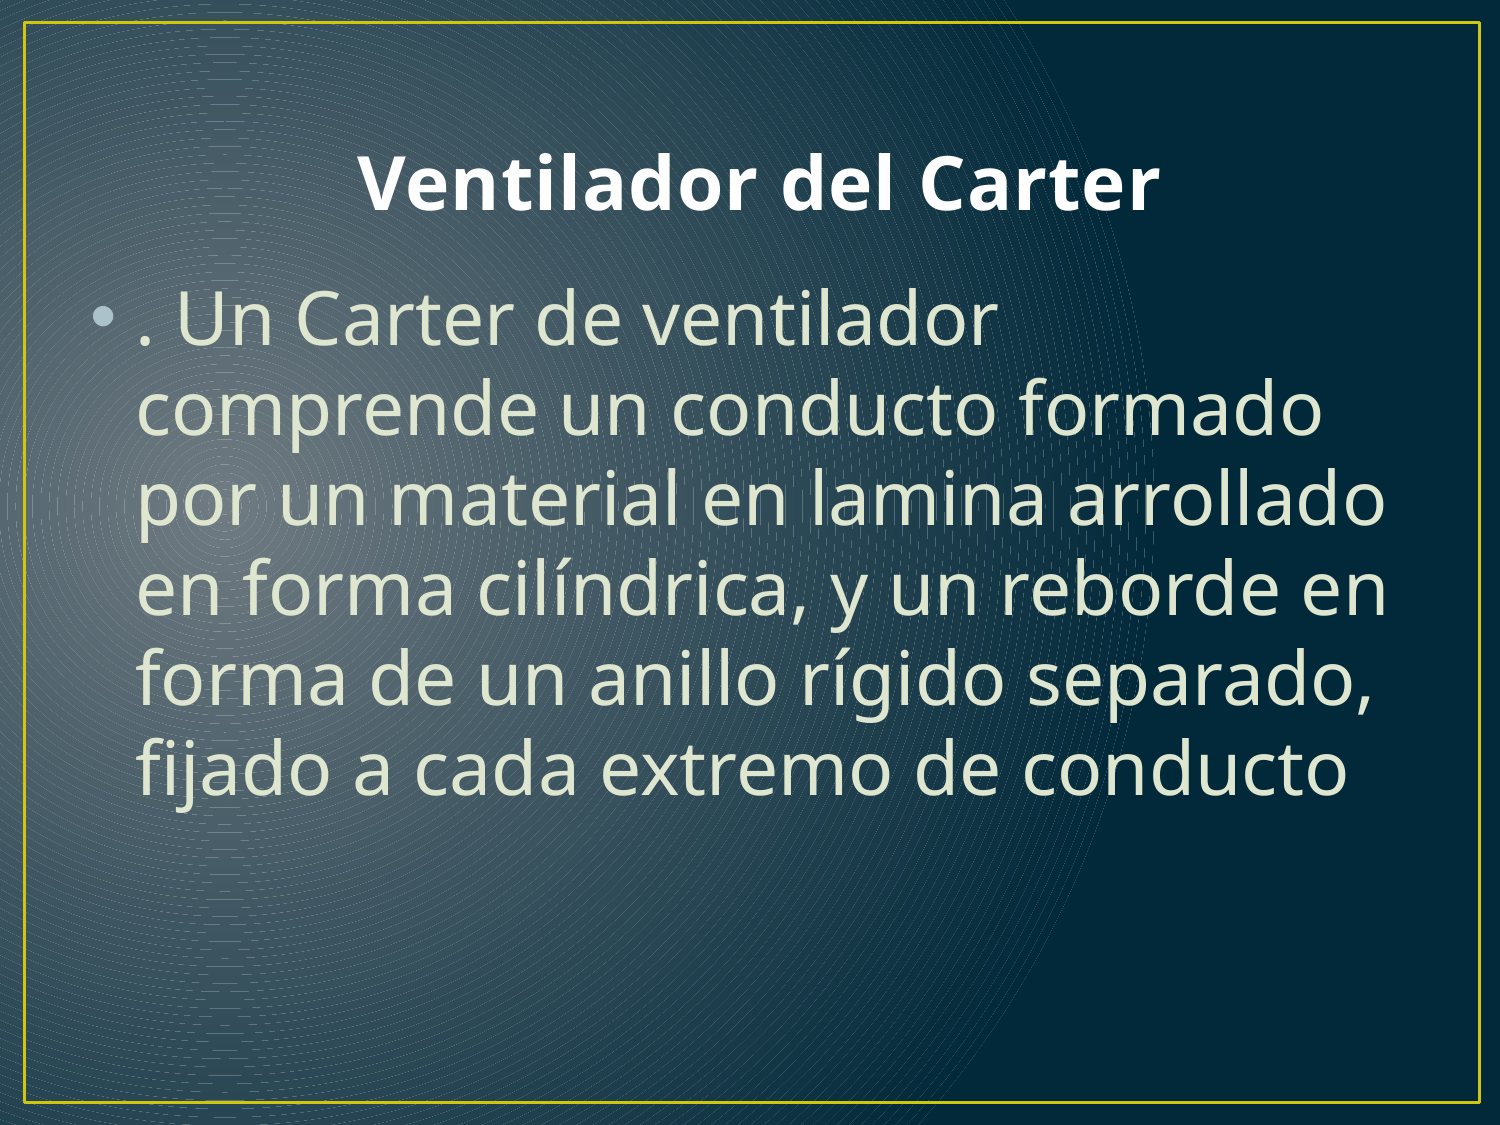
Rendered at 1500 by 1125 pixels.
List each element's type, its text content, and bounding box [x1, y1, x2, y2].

list . Un Carter de ventilador comprende un conducto formado por un material en lamina arrollado en forma cilíndrica, y un reborde en forma de un anillo rígido separado, fijado a cada extremo de conducto [75, 262, 1425, 1005]
title Ventilador del Carter [75, 45, 1425, 233]
